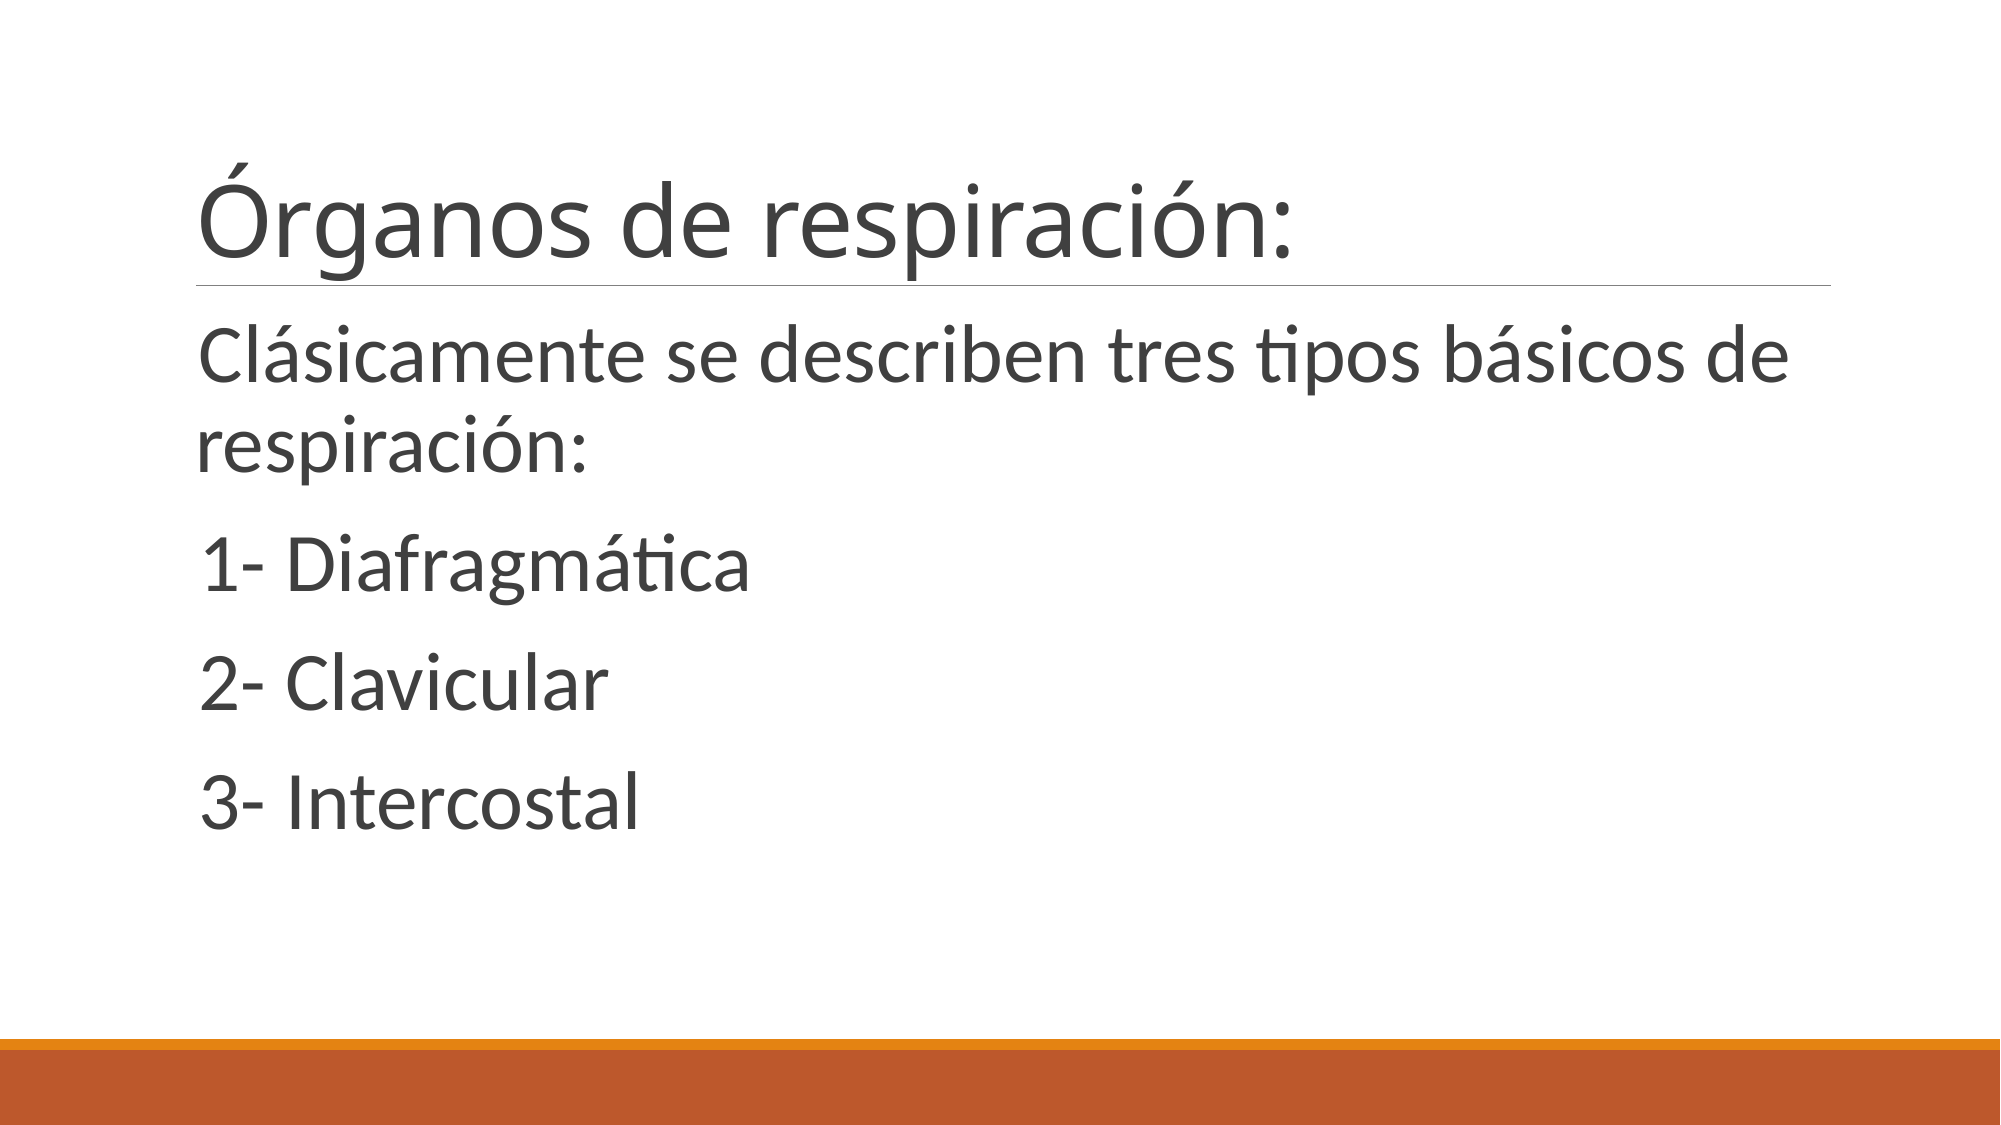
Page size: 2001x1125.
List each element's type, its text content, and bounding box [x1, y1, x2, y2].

list Clásicamente se describen tres tipos básicos de respiración: 1- Diafragmática 2- Clavicular 3- Intercostal [180, 302, 1830, 963]
title Órganos de respiración: [180, 47, 1830, 285]
